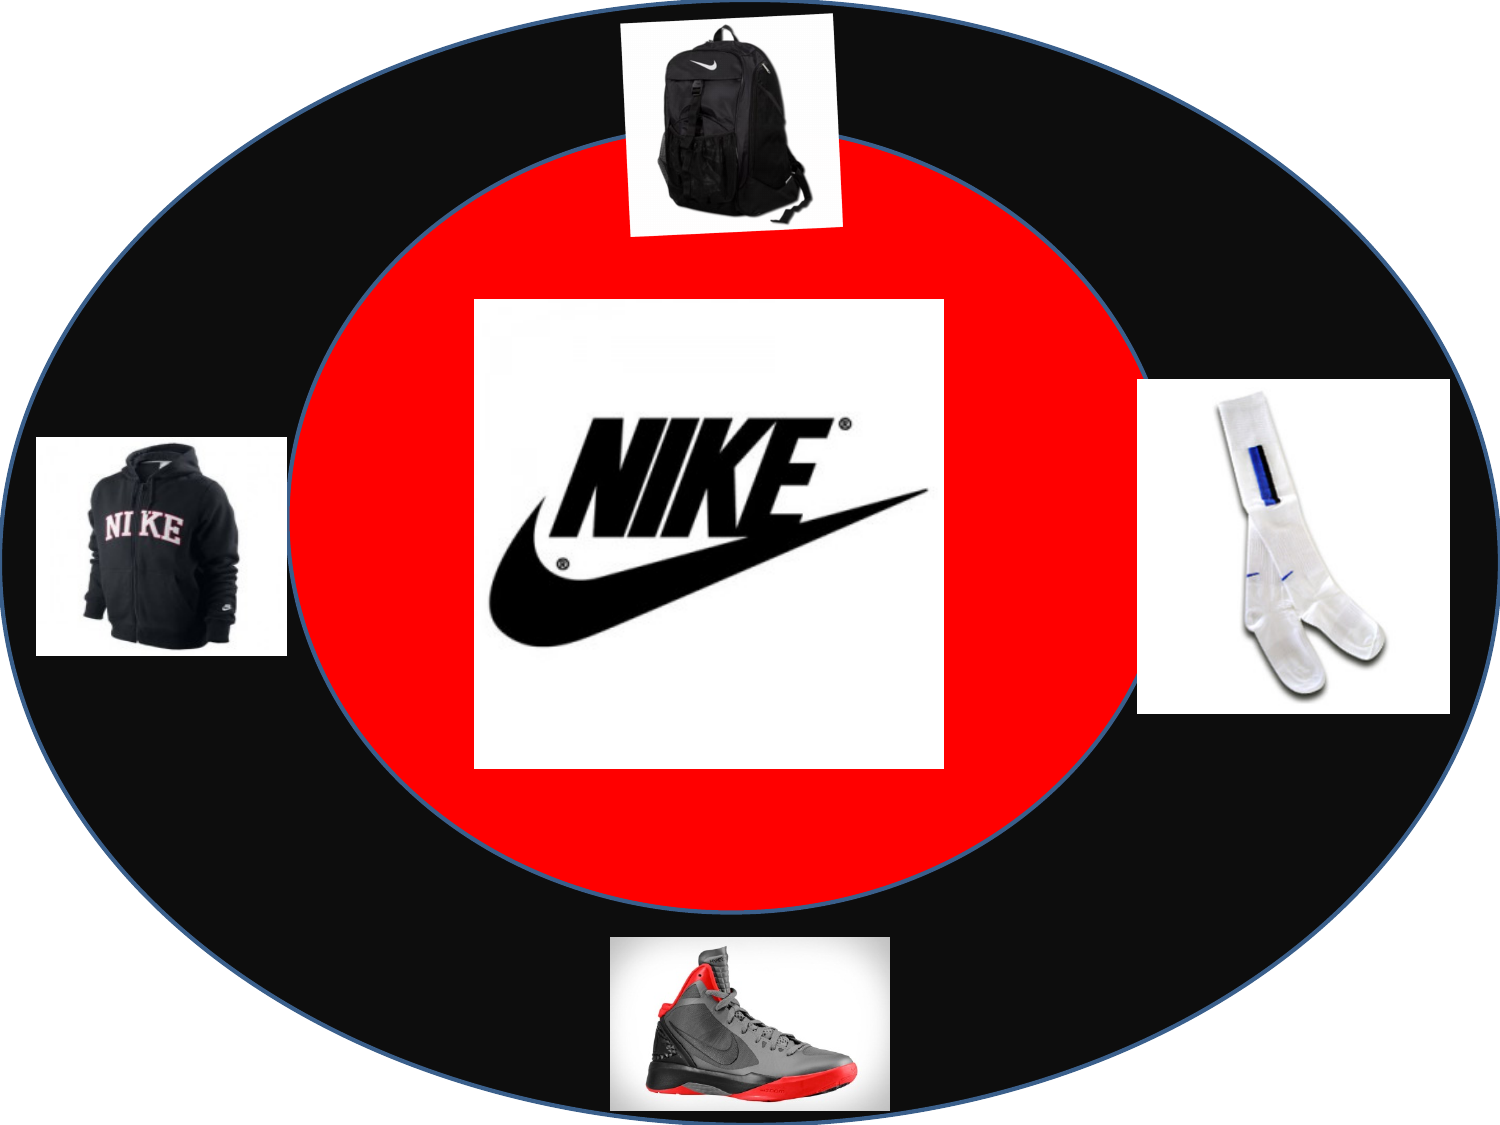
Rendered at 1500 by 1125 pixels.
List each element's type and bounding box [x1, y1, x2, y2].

text_box [292, 135, 1148, 915]
text_box [623, 1119, 877, 1125]
picture [621, 14, 842, 236]
picture [610, 937, 890, 1111]
picture [474, 299, 944, 769]
picture [1137, 379, 1451, 714]
text_box [0, 0, 1500, 1118]
picture [36, 437, 287, 656]
